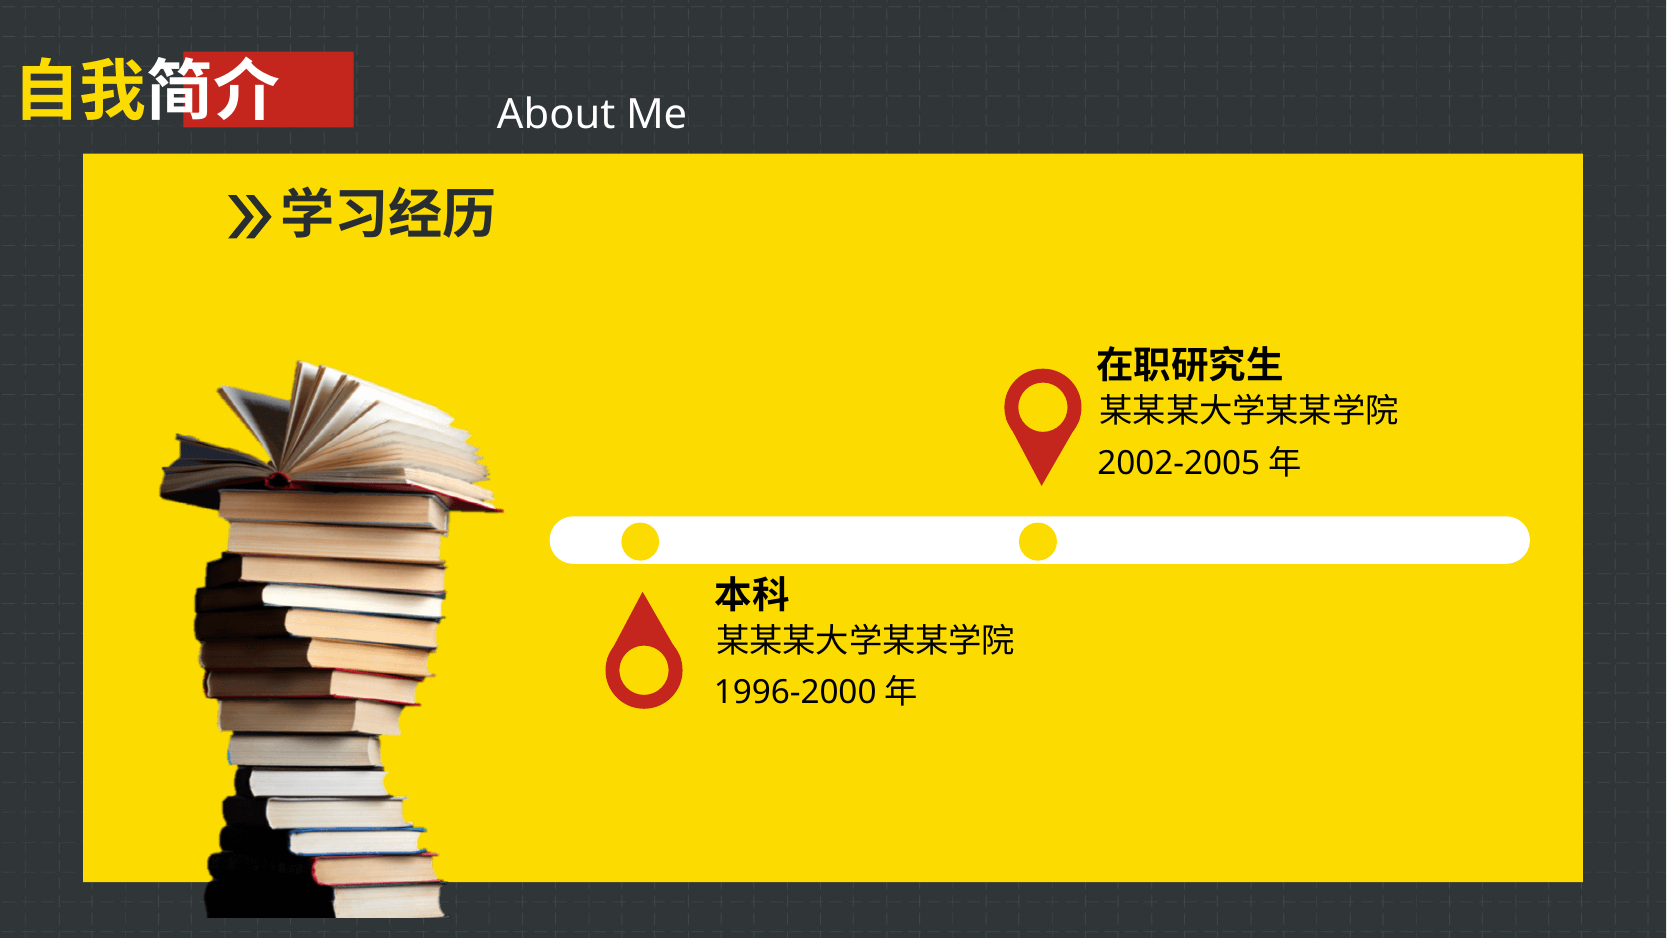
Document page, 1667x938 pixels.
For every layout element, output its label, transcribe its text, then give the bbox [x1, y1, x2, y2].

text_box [549, 516, 1531, 565]
picture [0, 0, 1667, 938]
text_box 1996-2000年 [699, 663, 933, 718]
text_box 在职研究生 [1081, 334, 1316, 382]
text_box 某某某大学某某学院 [1086, 382, 1422, 437]
text_box 学习经历 [265, 172, 513, 252]
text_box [227, 194, 272, 239]
title 自我简介 [0, 36, 365, 140]
text_box 本科 [700, 572, 814, 624]
text_box 某某某大学某某学院 [701, 611, 1038, 667]
text_box [83, 153, 1583, 883]
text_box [1004, 368, 1082, 487]
text_box 2002-2005年 [1085, 433, 1317, 489]
text_box About Me [482, 79, 703, 145]
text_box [605, 591, 683, 709]
